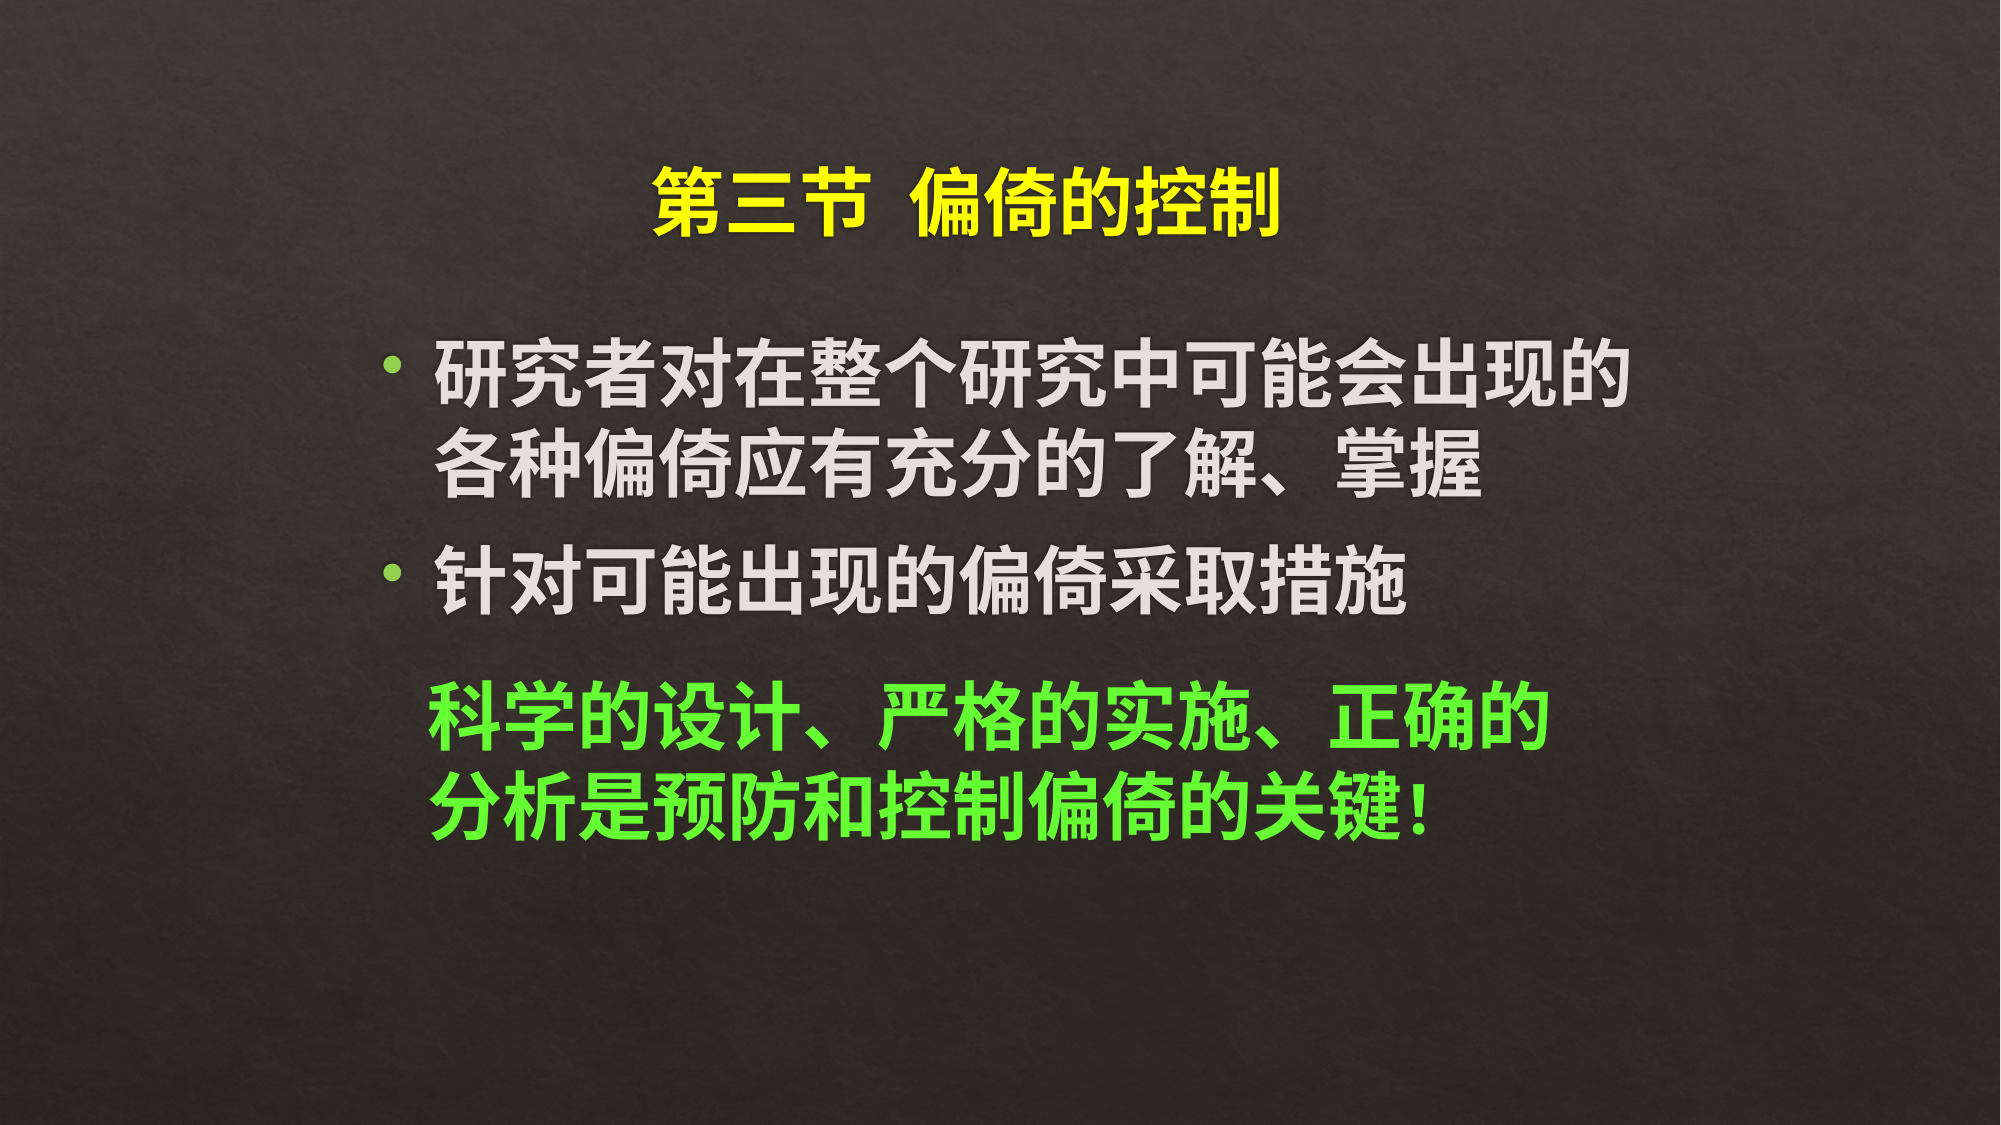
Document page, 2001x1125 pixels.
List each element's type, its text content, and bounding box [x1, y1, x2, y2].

list 研究者对在整个研究中可能会出现的各种偏倚应有充分的了解、掌握 针对可能出现的偏倚采取措施 [362, 318, 1675, 994]
title 第三节 偏倚的控制 [258, 147, 1675, 253]
text_box 科学的设计、严格的实施、正确的分析是预防和控制偏倚的关键！ [412, 662, 1603, 858]
